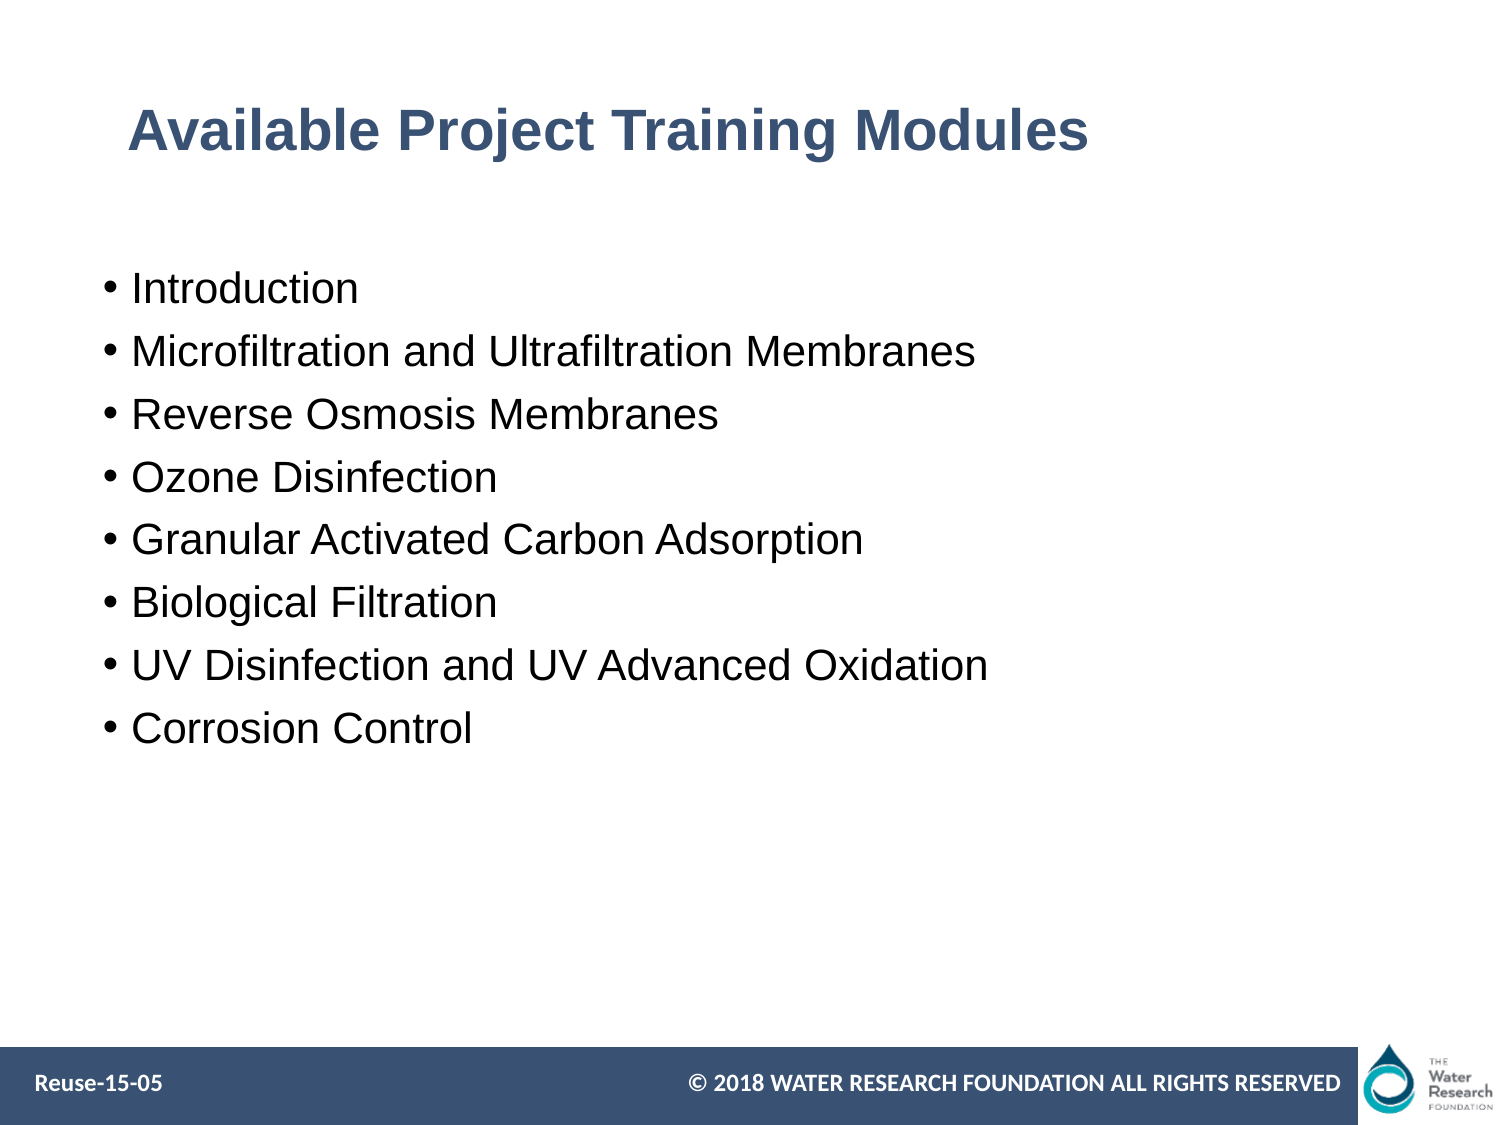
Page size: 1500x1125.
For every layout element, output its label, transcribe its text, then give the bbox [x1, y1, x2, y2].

title Available Project Training Modules [112, 88, 1398, 176]
picture [1352, 1032, 1500, 1125]
list Introduction Microfiltration and Ultrafiltration Membranes Reverse Osmosis Membranes Ozone Disinfection Granular Activated Carbon Adsorption Biological Filtration UV Disinfection and UV Advanced Oxidation Corrosion Control [87, 258, 1382, 952]
